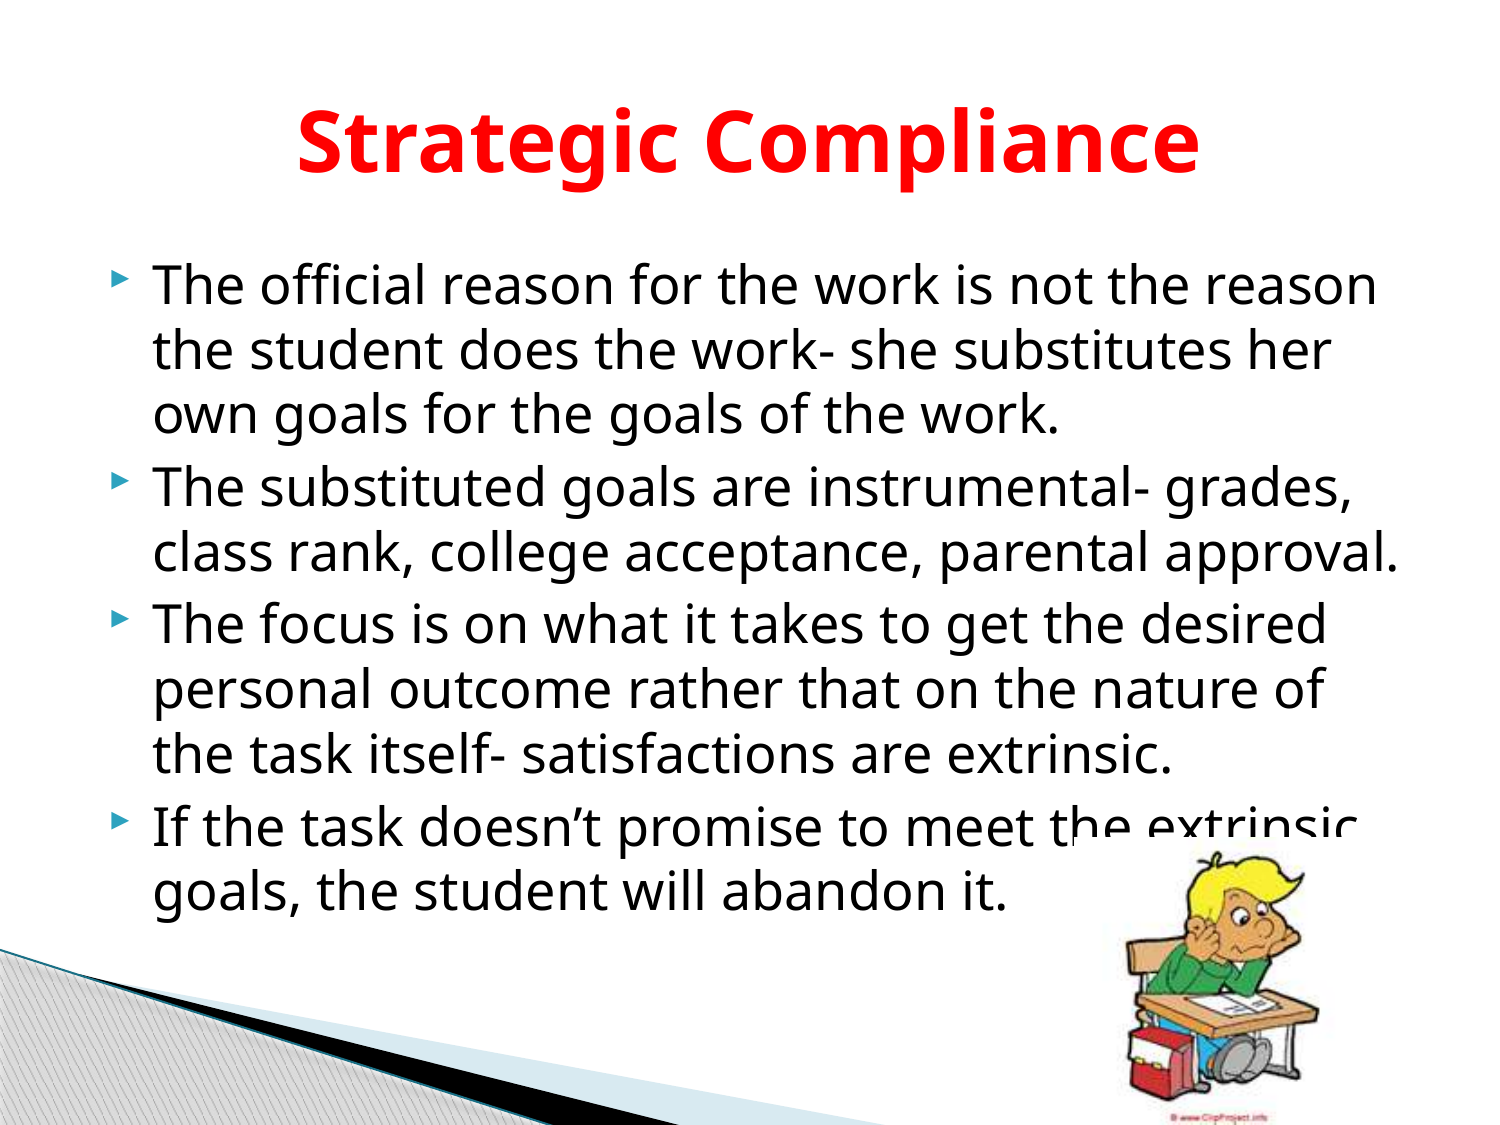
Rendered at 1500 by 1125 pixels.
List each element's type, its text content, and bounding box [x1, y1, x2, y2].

title Strategic Compliance [75, 45, 1425, 233]
list The official reason for the work is not the reason the student does the work- she substitutes her own goals for the goals of the work. The substituted goals are instrumental- grades, class rank, college acceptance, parental approval. The focus is on what it takes to get the desired personal outcome rather that on the nature of the task itself- satisfactions are extrinsic. If the task doesn’t promise to meet the extrinsic goals, the student will abandon it. [75, 243, 1425, 986]
picture [1074, 837, 1363, 1125]
